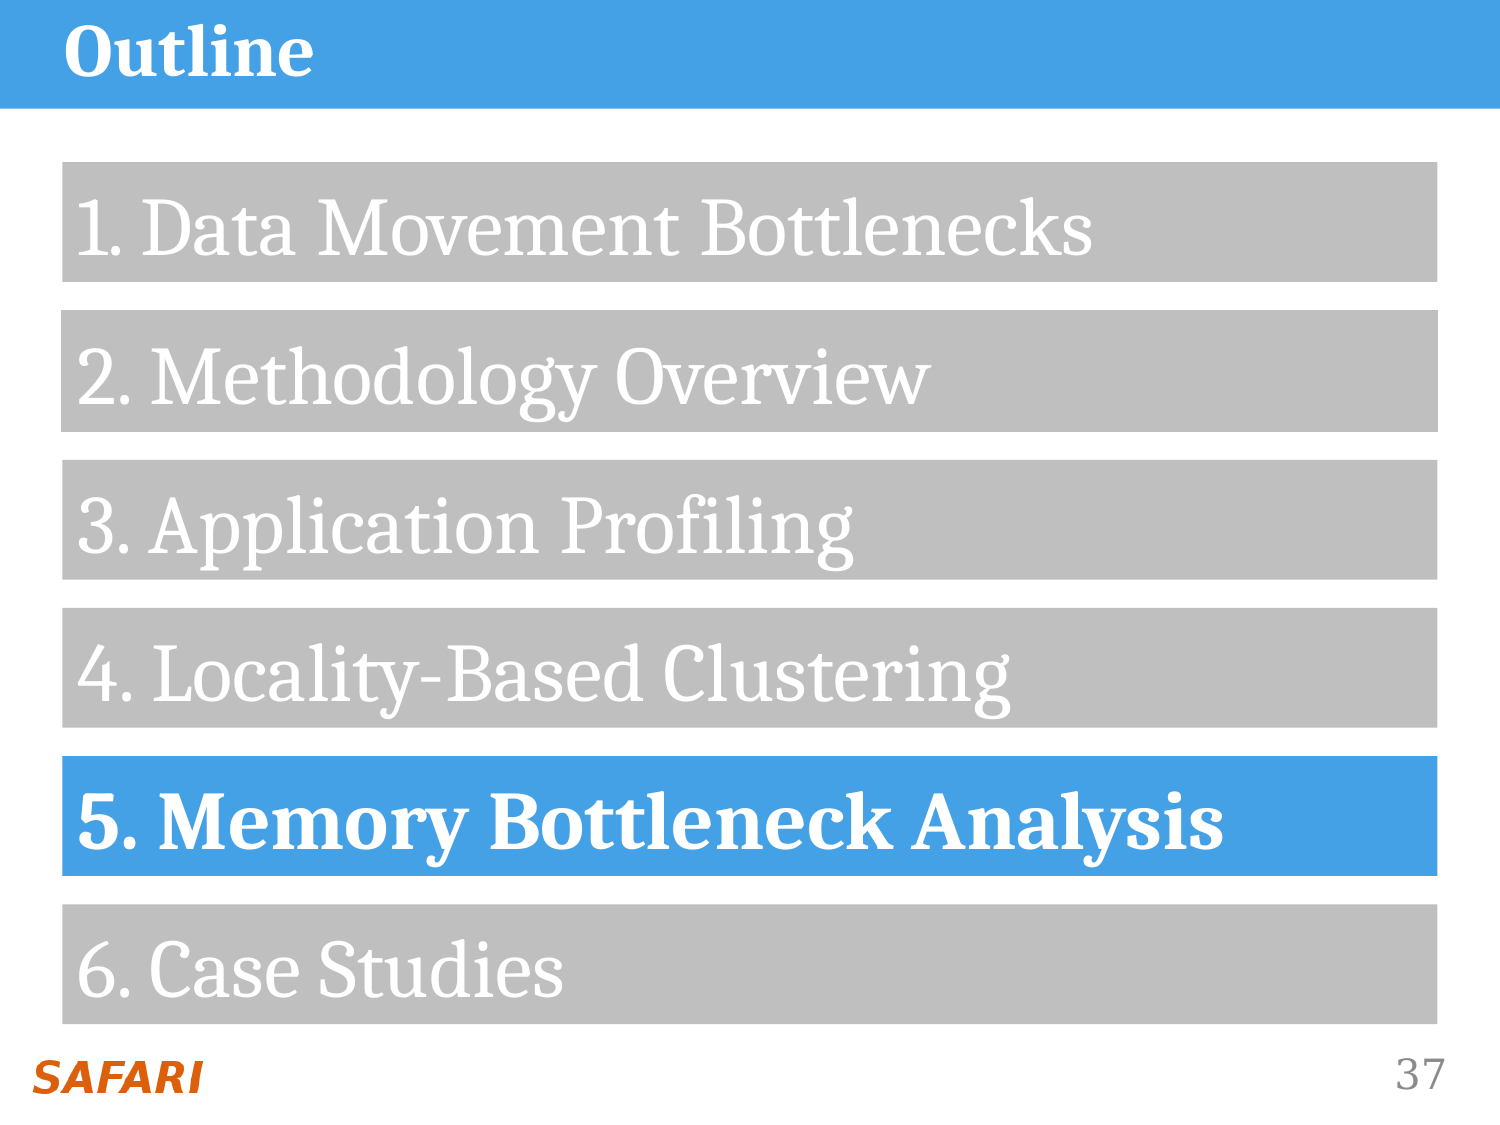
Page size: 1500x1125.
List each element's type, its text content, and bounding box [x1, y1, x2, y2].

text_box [62, 162, 1438, 1025]
picture [31, 1051, 209, 1104]
text_box 37 [1299, 1042, 1463, 1103]
title Outline [50, 4, 1400, 150]
